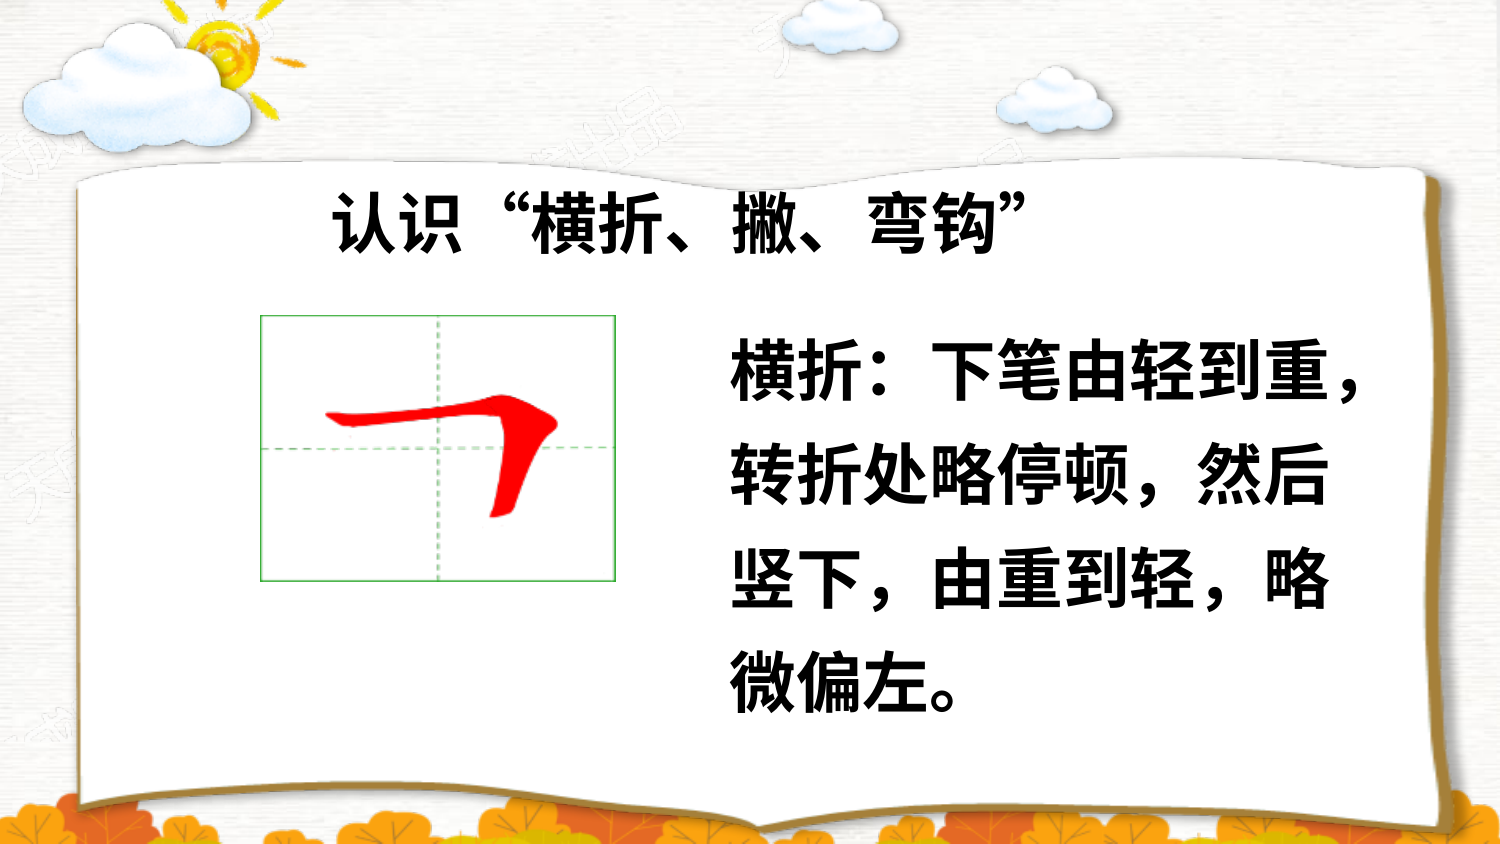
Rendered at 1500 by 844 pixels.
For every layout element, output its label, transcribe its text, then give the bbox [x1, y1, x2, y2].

text_box 横折：下笔由轻到重，转折处略停顿，然后竖下，由重到轻，略微偏左。 [714, 297, 1396, 729]
picture [0, 0, 1500, 844]
text_box 认识“横折、撇、弯钩” [315, 150, 1114, 269]
